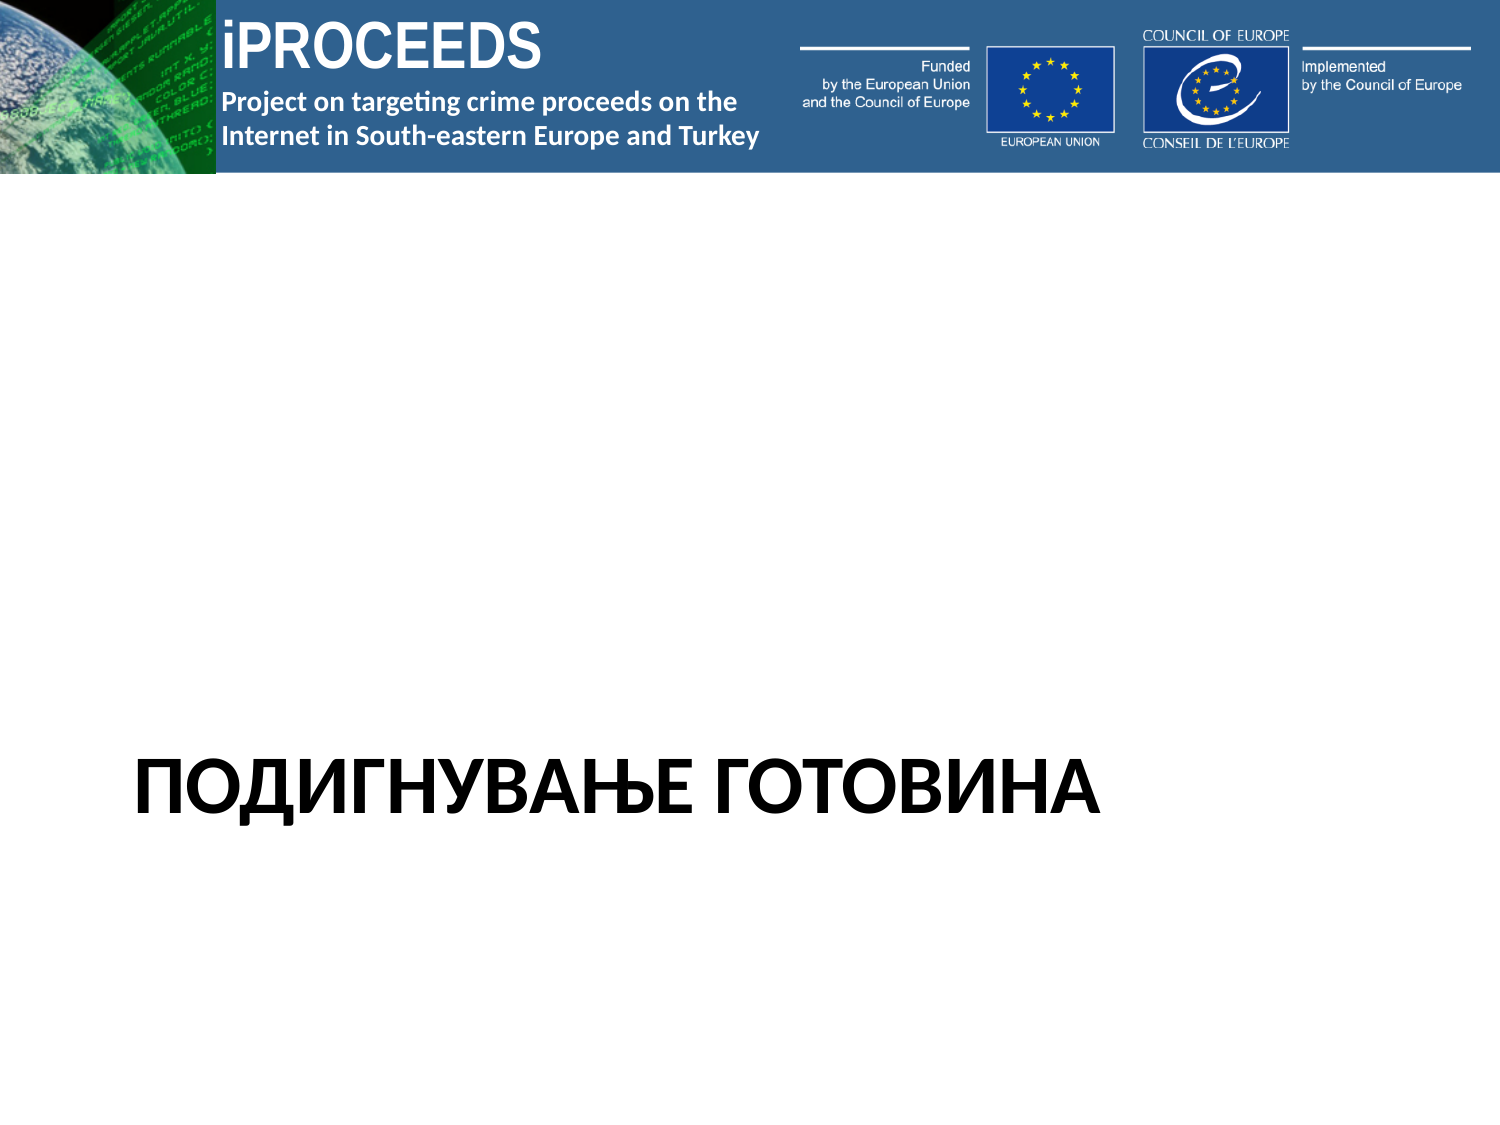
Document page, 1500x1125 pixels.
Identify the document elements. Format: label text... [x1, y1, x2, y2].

title Подигнување готовина [118, 722, 1394, 947]
picture [0, 0, 216, 174]
picture [800, 30, 1471, 148]
